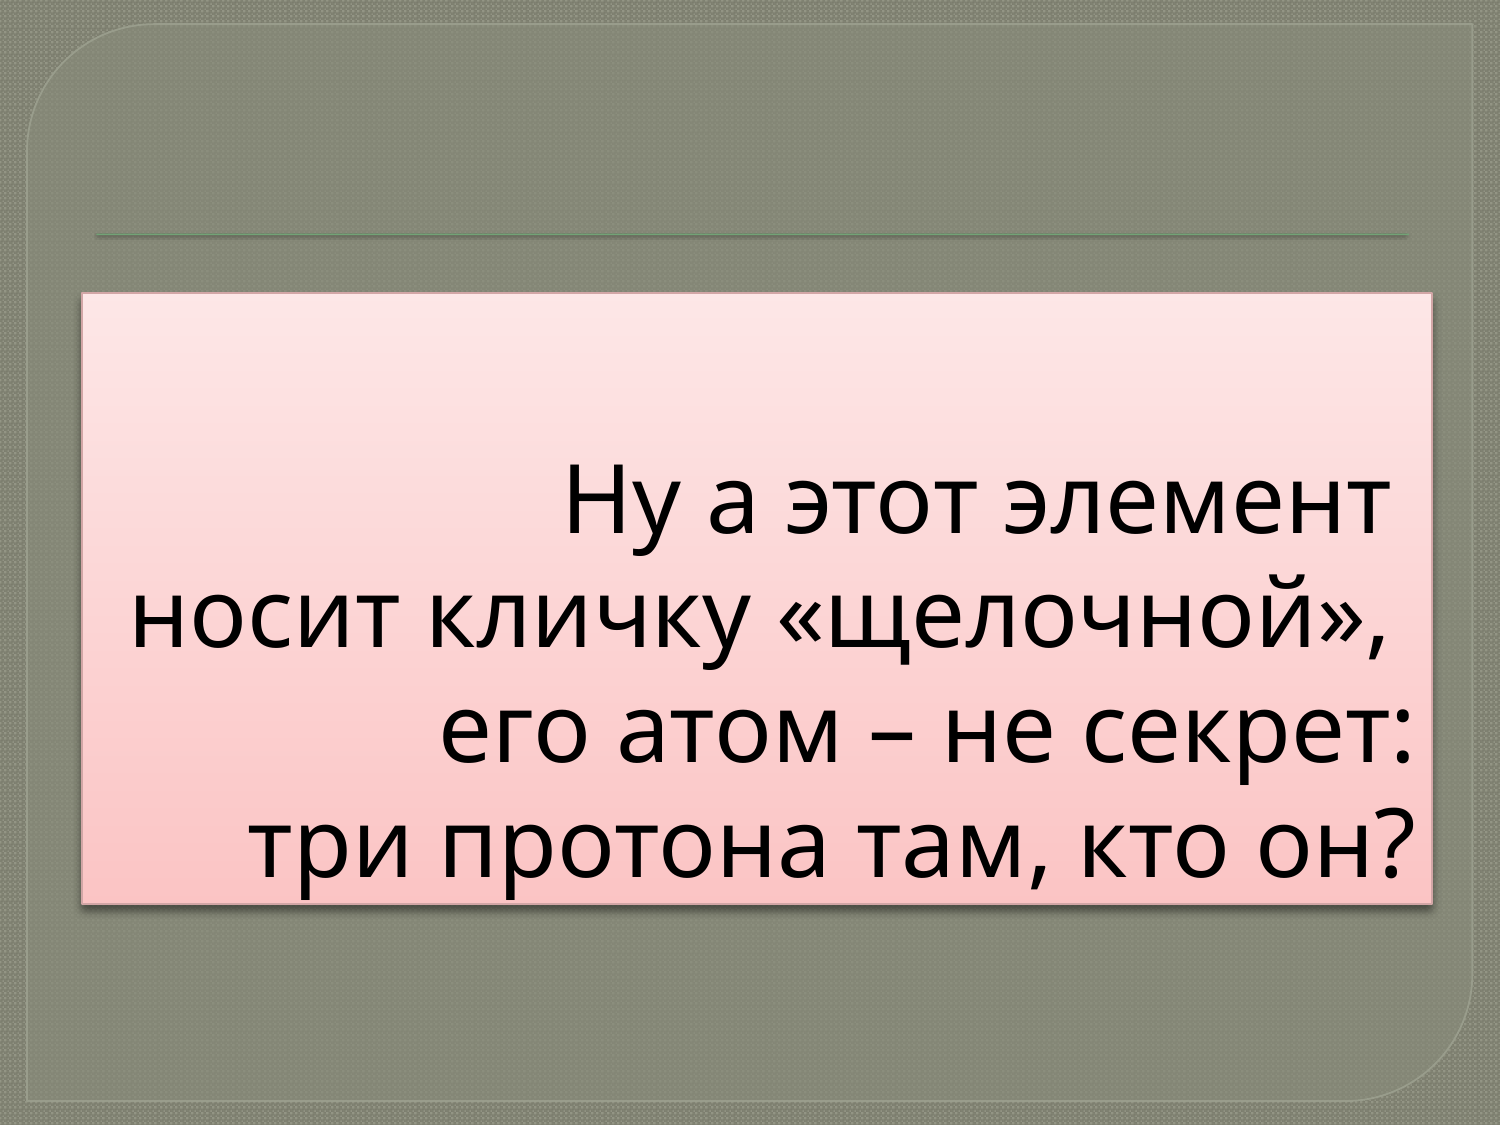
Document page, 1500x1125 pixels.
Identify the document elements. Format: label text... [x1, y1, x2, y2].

title Ну а этот элемент носит кличку «щелочной», его атом – не секрет: три протона там, кто он? [81, 292, 1433, 905]
